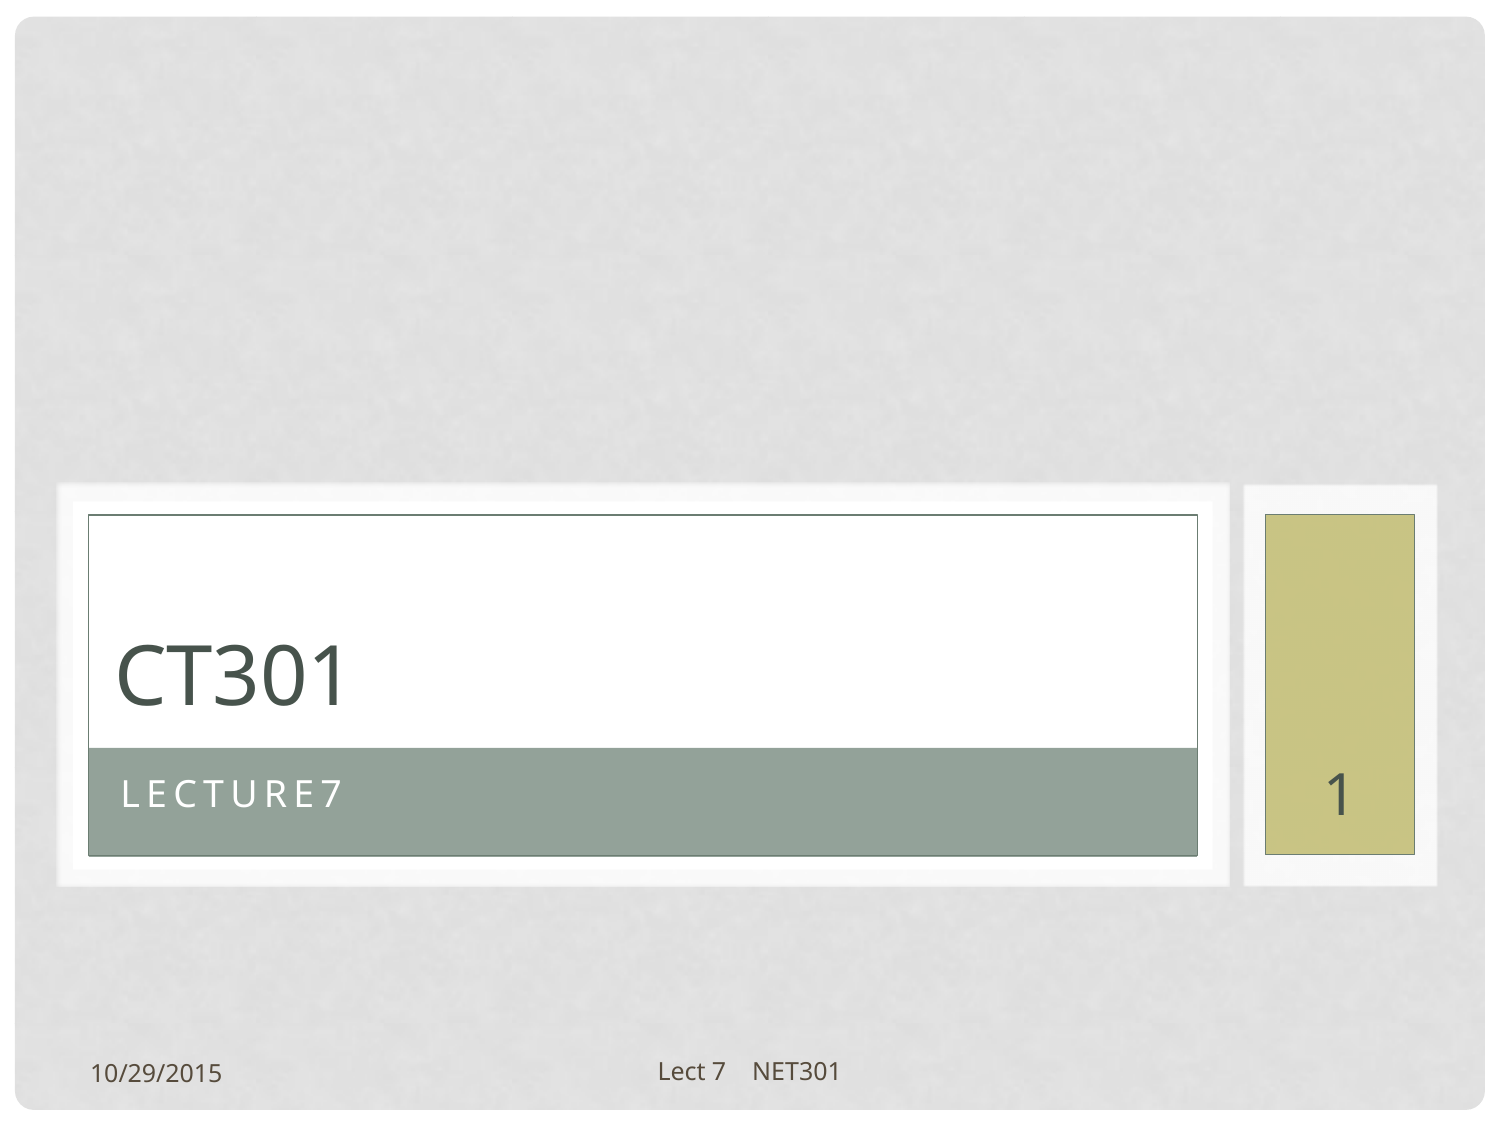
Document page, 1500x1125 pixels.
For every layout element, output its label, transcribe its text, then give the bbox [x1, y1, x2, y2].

subtitle lecture7 [105, 762, 1181, 838]
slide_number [75, 1042, 425, 1103]
title CT301 [99, 529, 1187, 730]
slide_number 1 [1277, 758, 1403, 834]
footer Lect 7 NET301 [512, 1042, 988, 1103]
